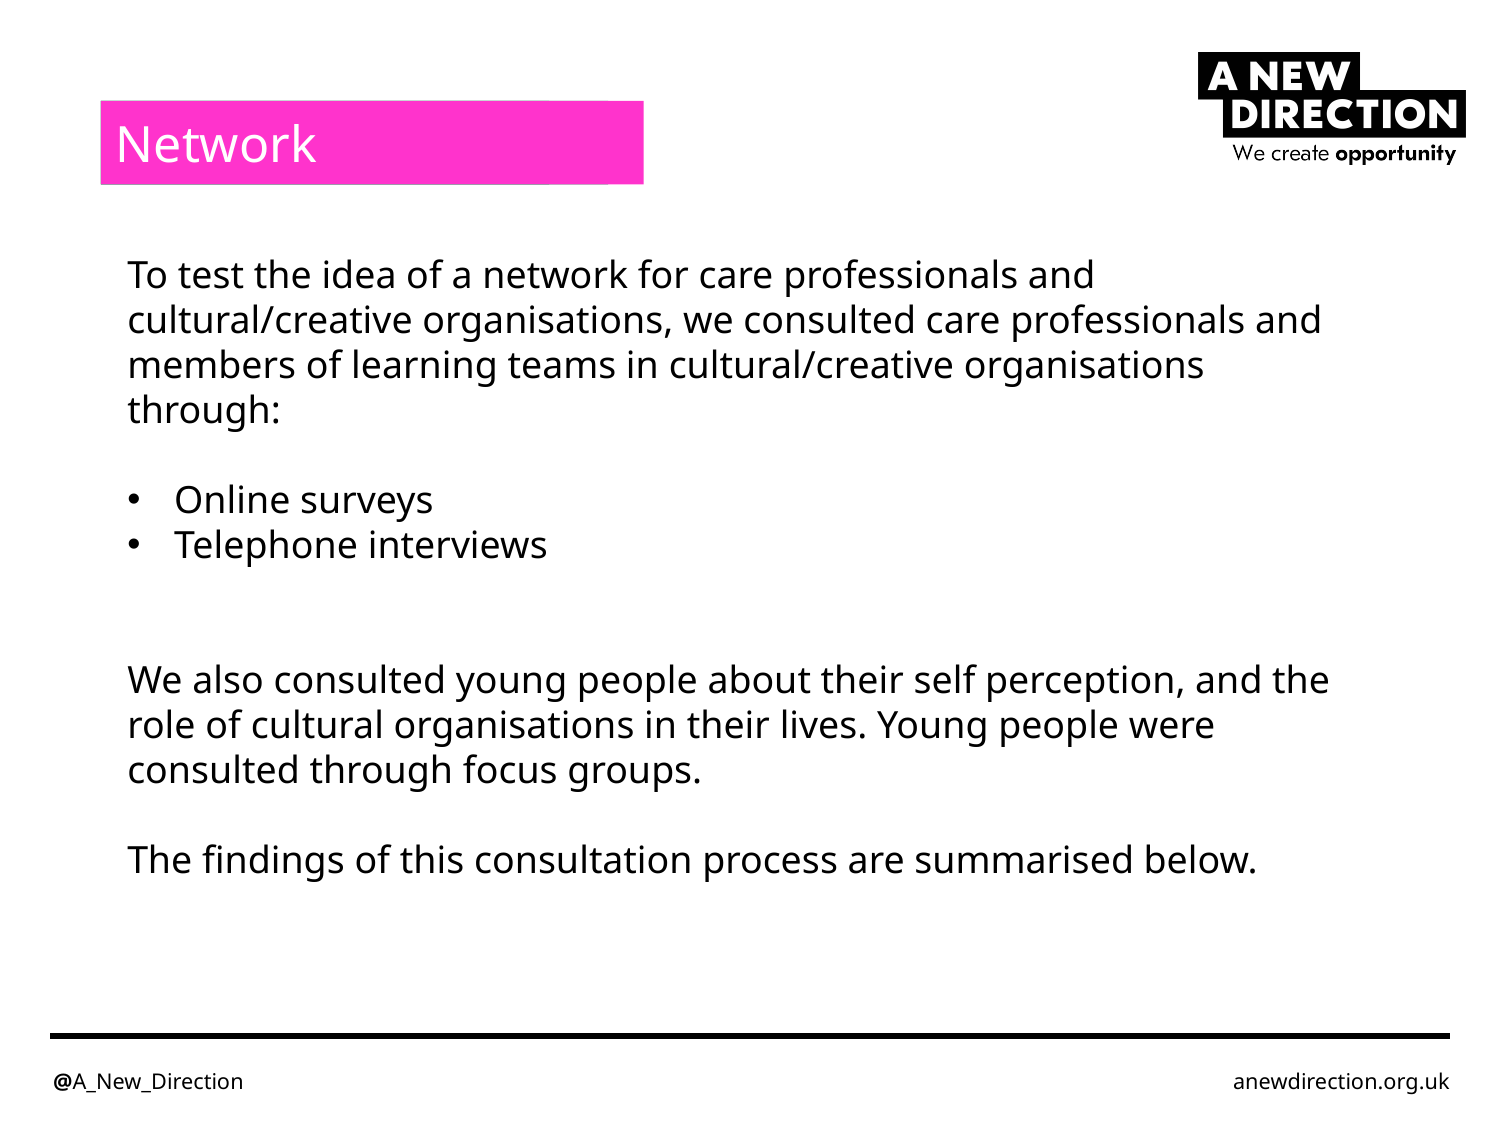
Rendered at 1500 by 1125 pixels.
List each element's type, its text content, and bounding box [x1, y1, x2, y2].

text_box Network Consultation [100, 100, 644, 185]
text_box To test the idea of a network for care professionals and cultural/creative organisations, we consulted care professionals and members of learning teams in cultural/creative organisations through: Online surveys Telephone interviews We also consulted young people about their self perception, and the role of cultural organisations in their lives. Young people were consulted through focus groups. The findings of this consultation process are summarised below. [112, 243, 1365, 889]
text_box [50, 1033, 1450, 1039]
text_box @A_New_Direction [53, 1063, 529, 1094]
text_box anewdirection.org.uk [974, 1063, 1450, 1094]
picture [1198, 52, 1466, 165]
